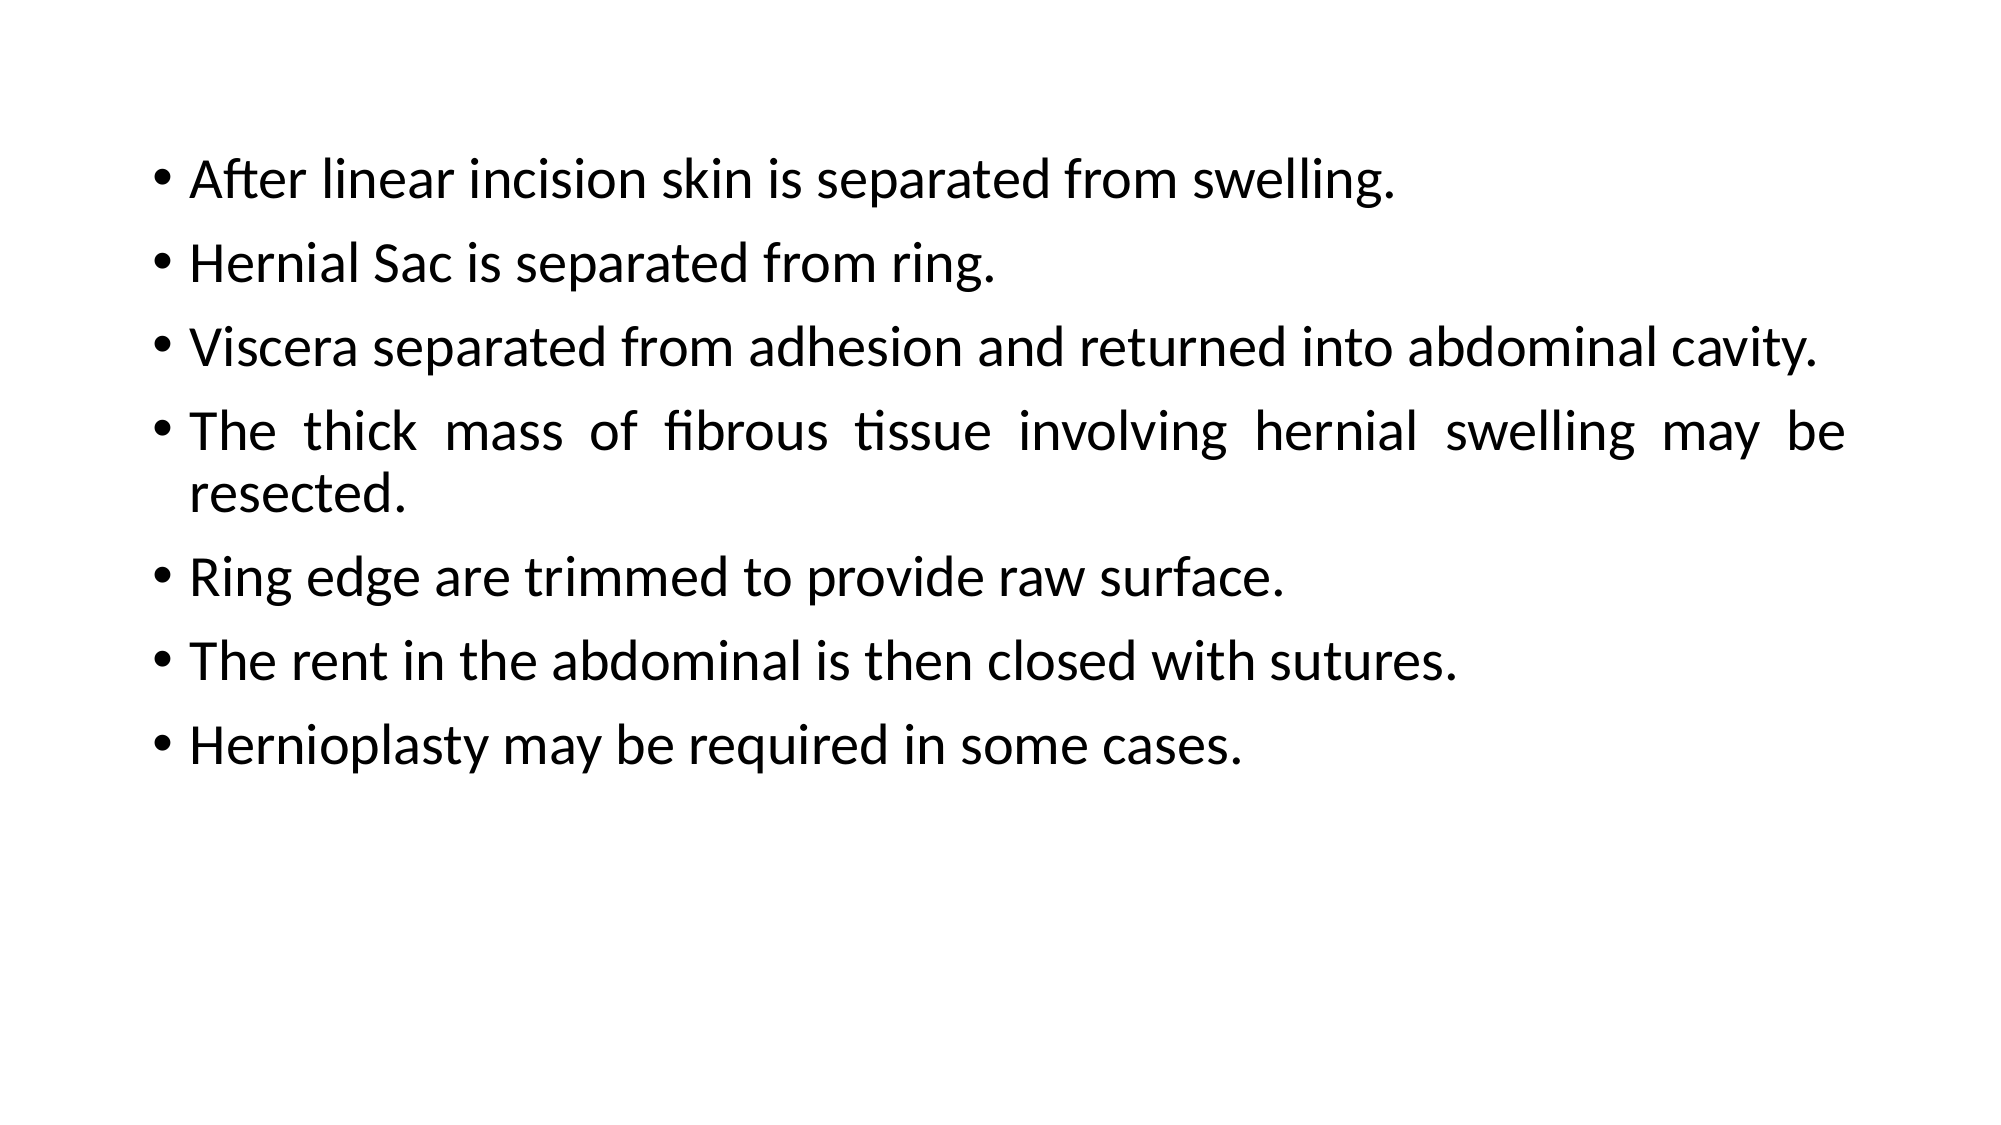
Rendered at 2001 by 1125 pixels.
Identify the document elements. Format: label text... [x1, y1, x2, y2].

list After linear incision skin is separated from swelling. Hernial Sac is separated from ring. Viscera separated from adhesion and returned into abdominal cavity. The thick mass of fibrous tissue involving hernial swelling may be resected. Ring edge are trimmed to provide raw surface. The rent in the abdominal is then closed with sutures. Hernioplasty may be required in some cases. [137, 140, 1863, 1014]
